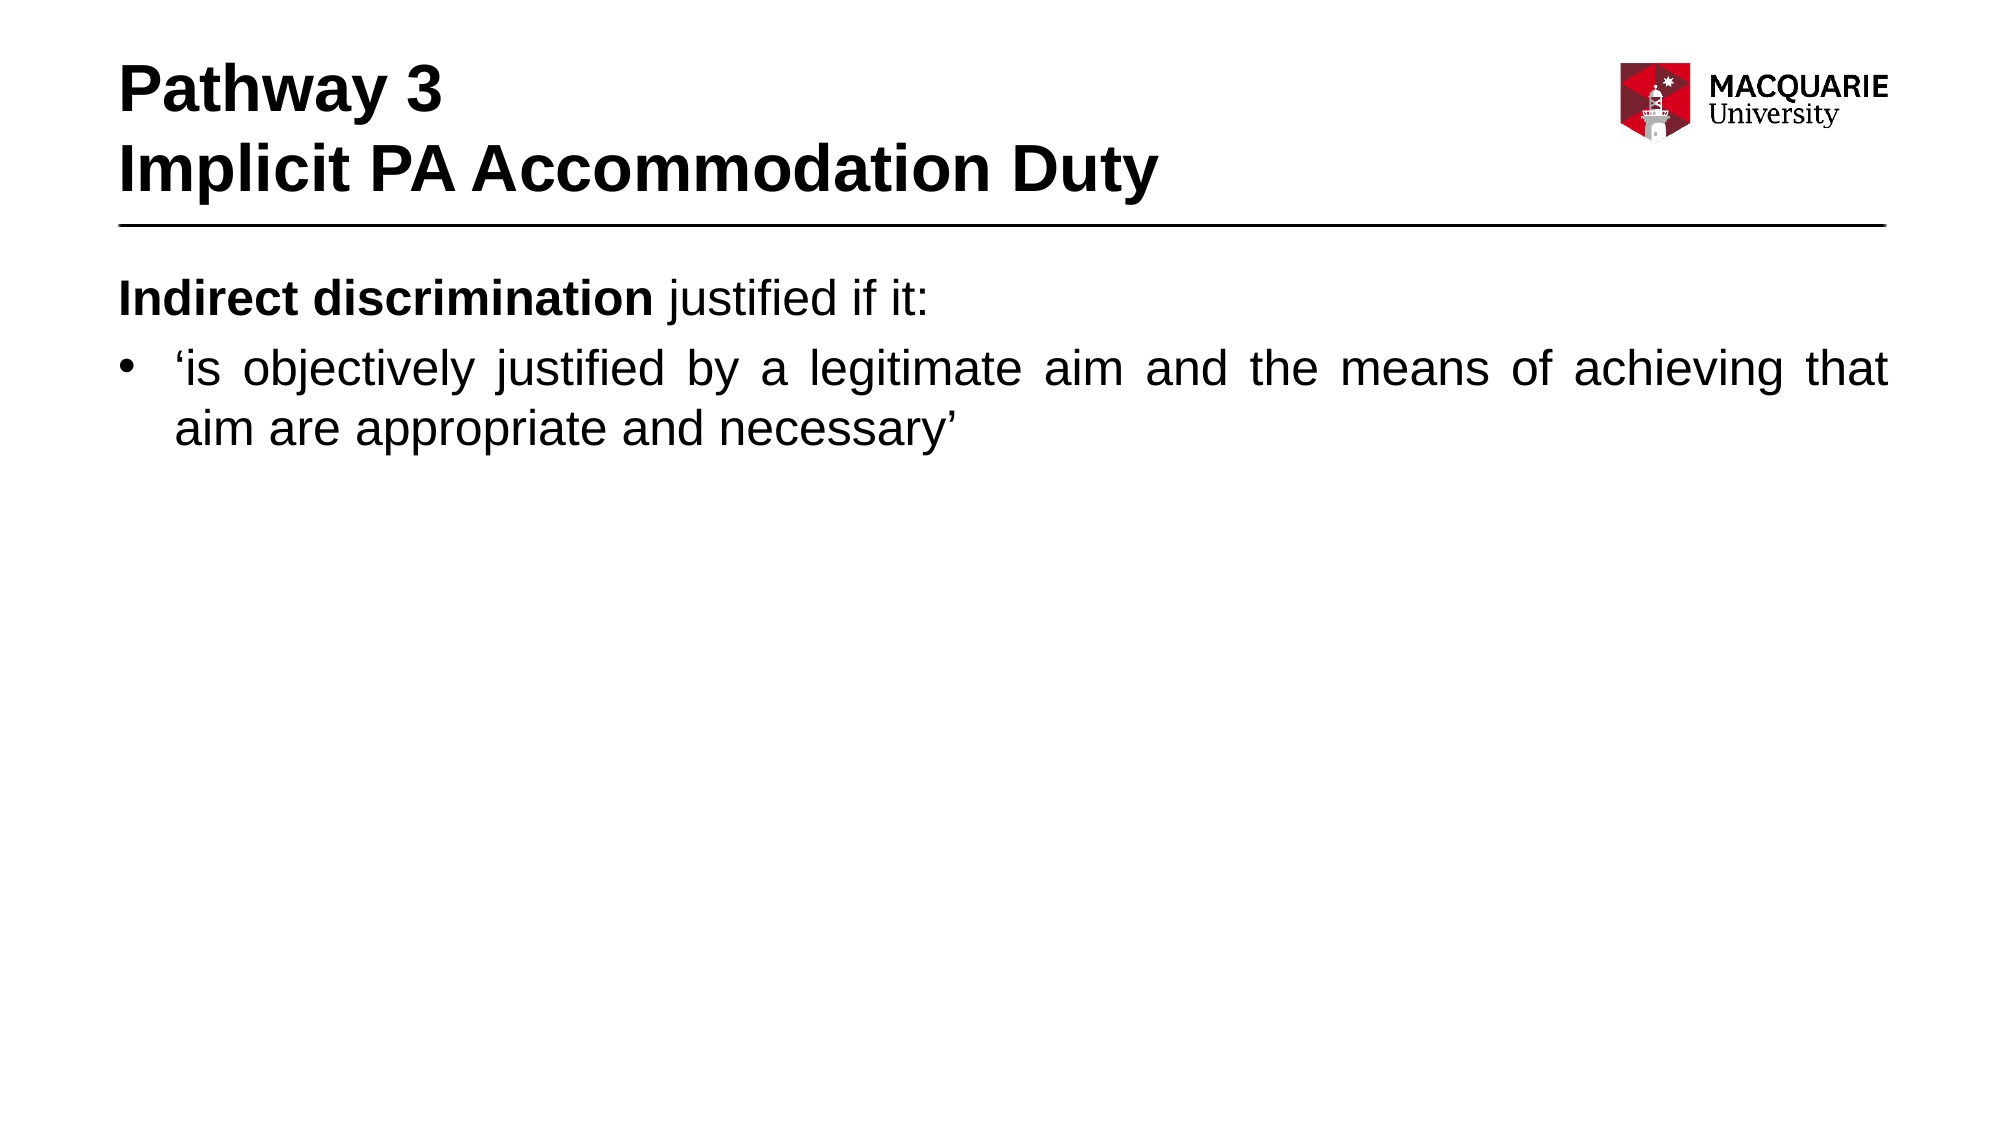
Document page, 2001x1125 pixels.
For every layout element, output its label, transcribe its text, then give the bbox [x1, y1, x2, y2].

title Pathway 3 Implicit PA Accommodation Duty [118, 45, 1506, 216]
picture [1586, 35, 1922, 161]
list Indirect discrimination justified if it: ‘is objectively justified by a legitimate aim and the means of achieving that aim are appropriate and necessary’ [118, 265, 1890, 1009]
